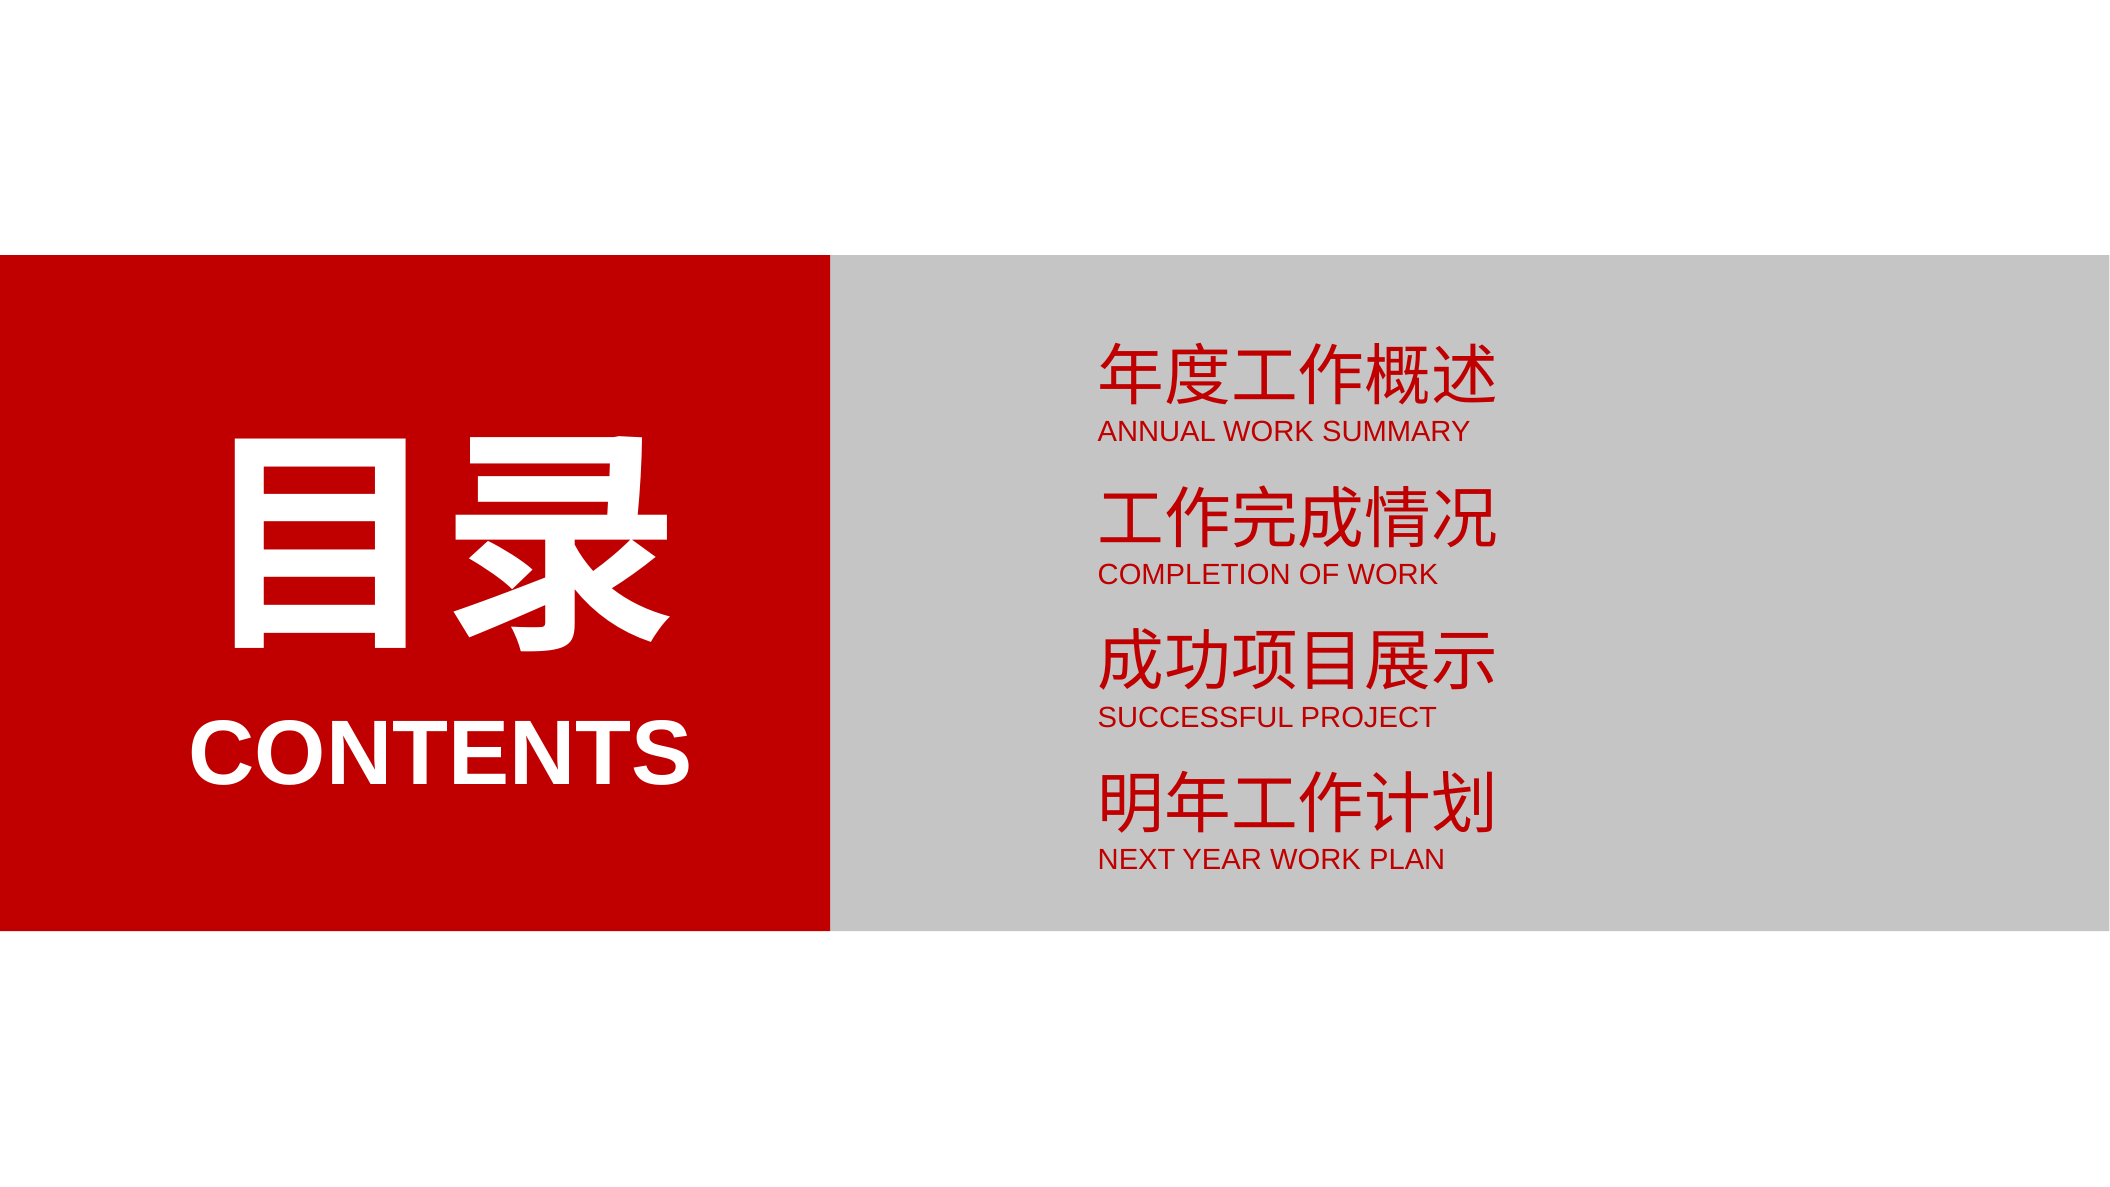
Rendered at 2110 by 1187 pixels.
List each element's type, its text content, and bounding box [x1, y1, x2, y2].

text_box [0, 254, 831, 932]
text_box 目录 [188, 389, 694, 678]
text_box [831, 254, 2110, 932]
text_box CONTENTS [170, 692, 712, 803]
